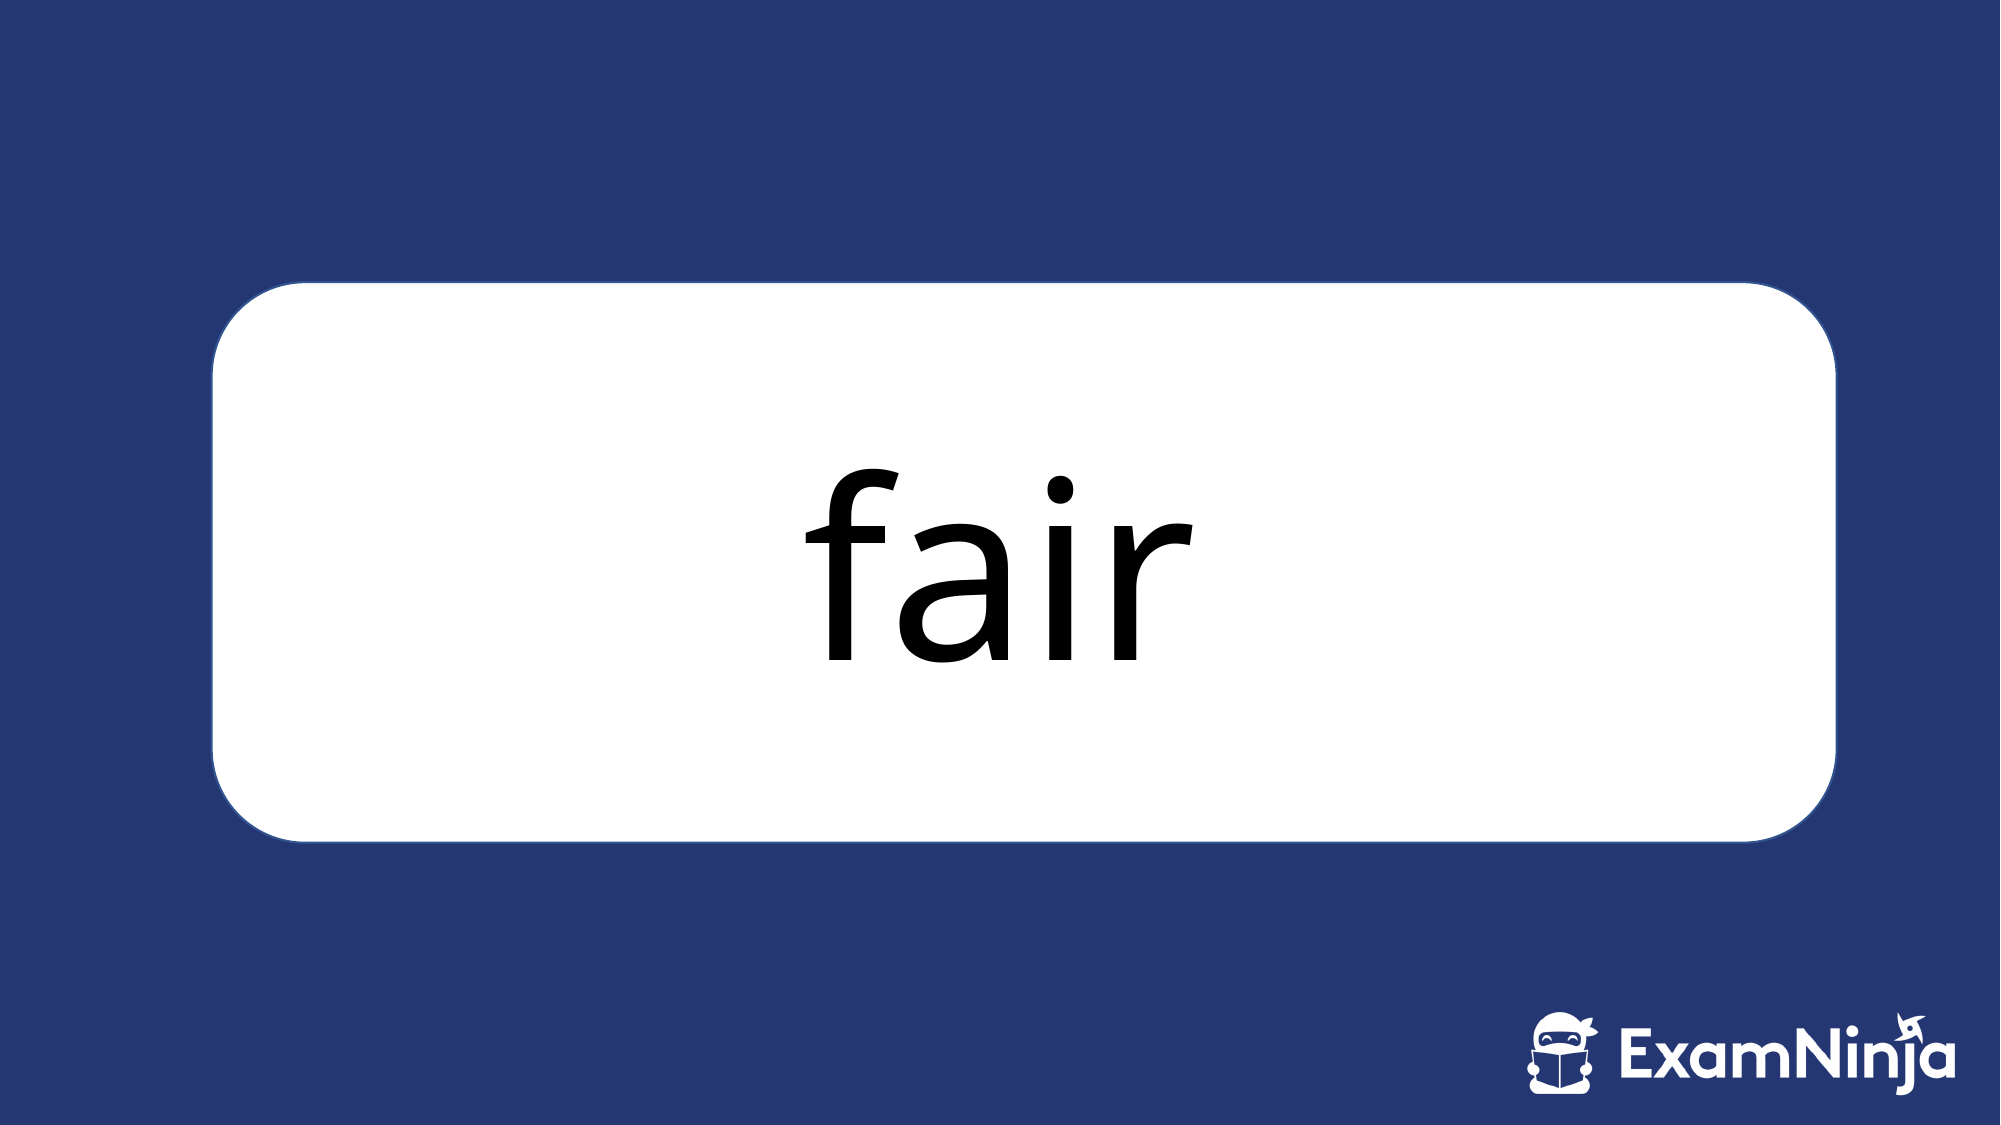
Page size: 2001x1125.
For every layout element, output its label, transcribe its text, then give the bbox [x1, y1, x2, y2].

text_box fair [143, 403, 1857, 719]
text_box [210, 281, 1838, 403]
text_box [210, 719, 1838, 844]
picture [1501, 1003, 1979, 1102]
